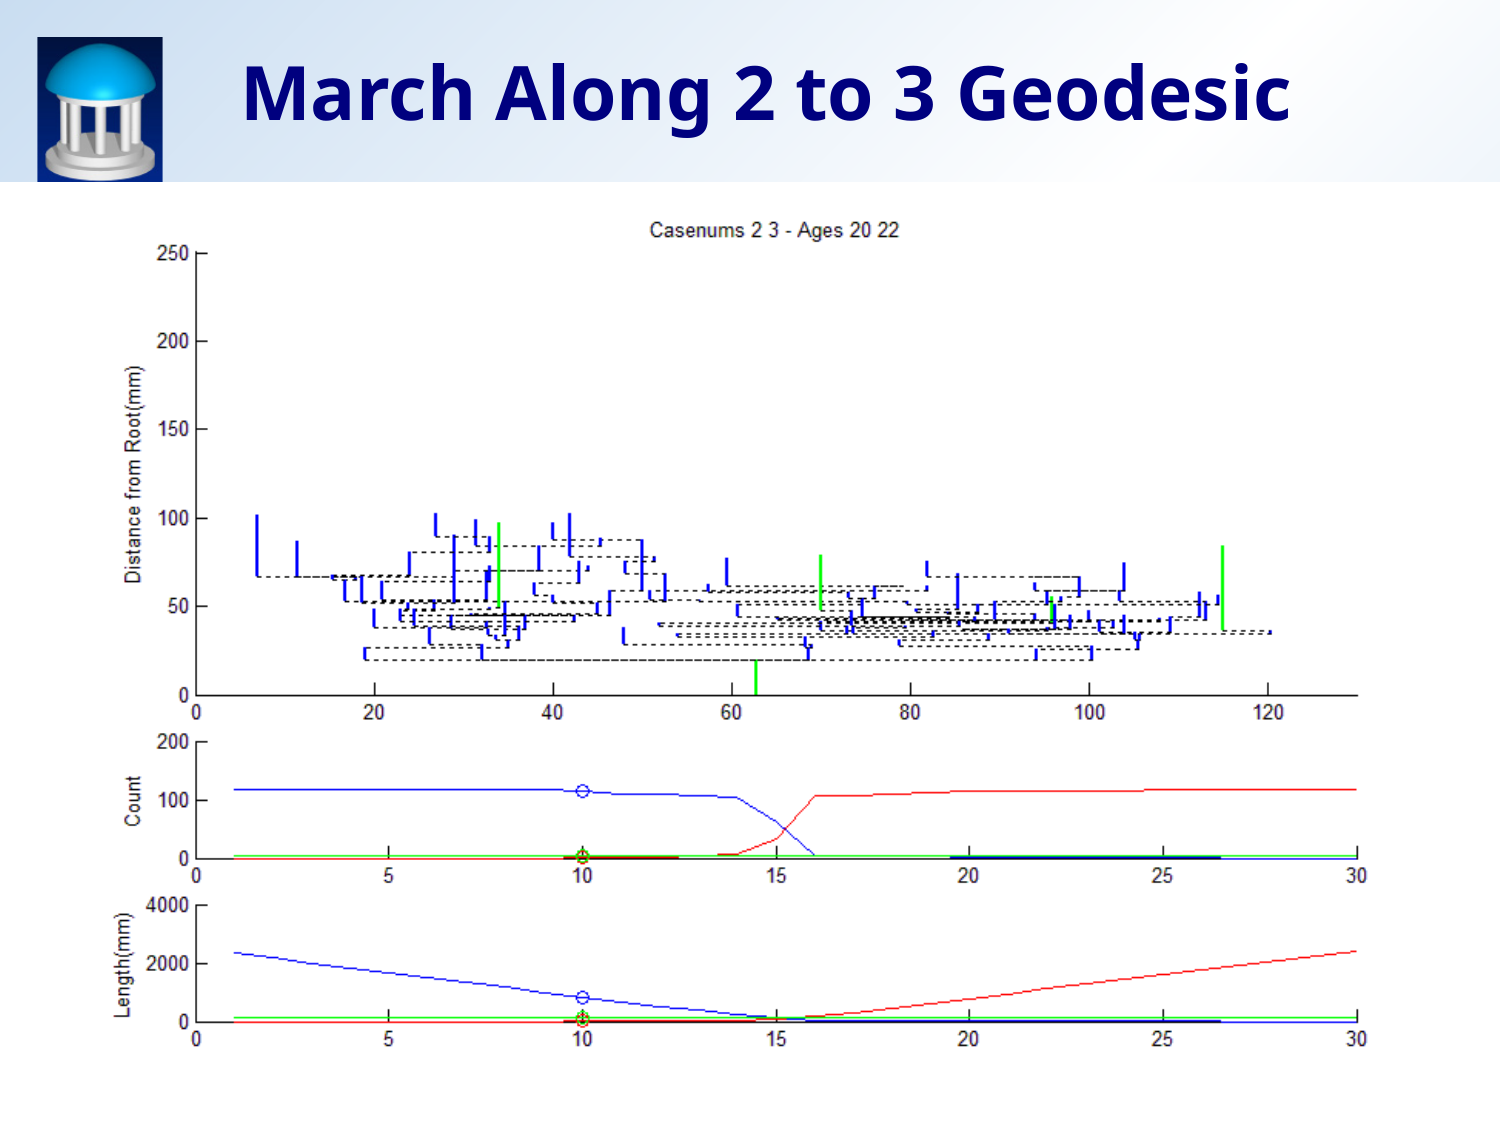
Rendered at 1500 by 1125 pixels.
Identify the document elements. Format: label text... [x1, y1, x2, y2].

title March Along 2 to 3 Geodesic [224, 24, 1438, 156]
picture [0, 182, 1500, 1125]
